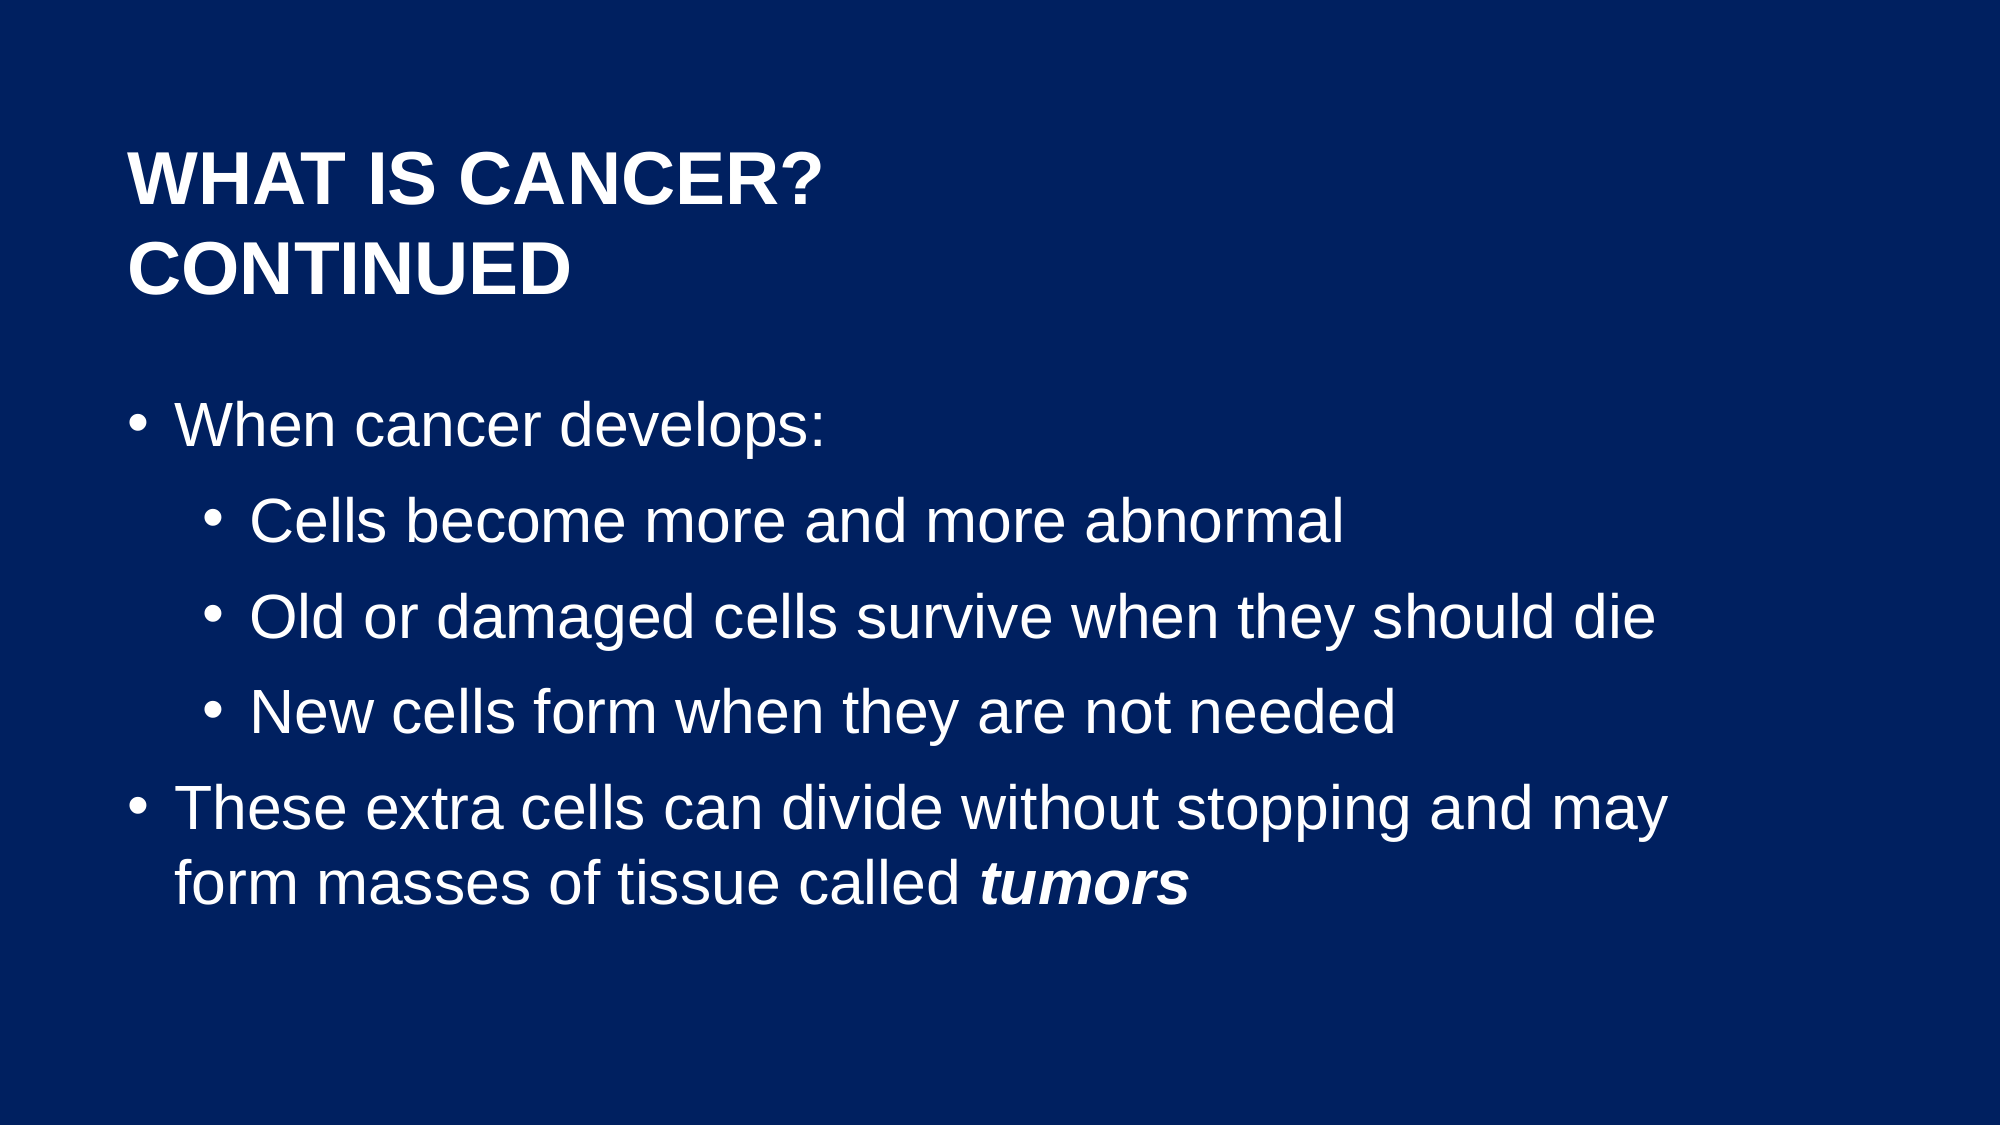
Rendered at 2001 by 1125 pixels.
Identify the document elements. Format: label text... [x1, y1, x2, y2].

list When cancer develops: Cells become more and more abnormal Old or damaged cells survive when they should die New cells form when they are not needed These extra cells can divide without stopping and may form masses of tissue called tumors [112, 351, 1775, 950]
title What is Cancer? continued [112, 99, 1775, 339]
